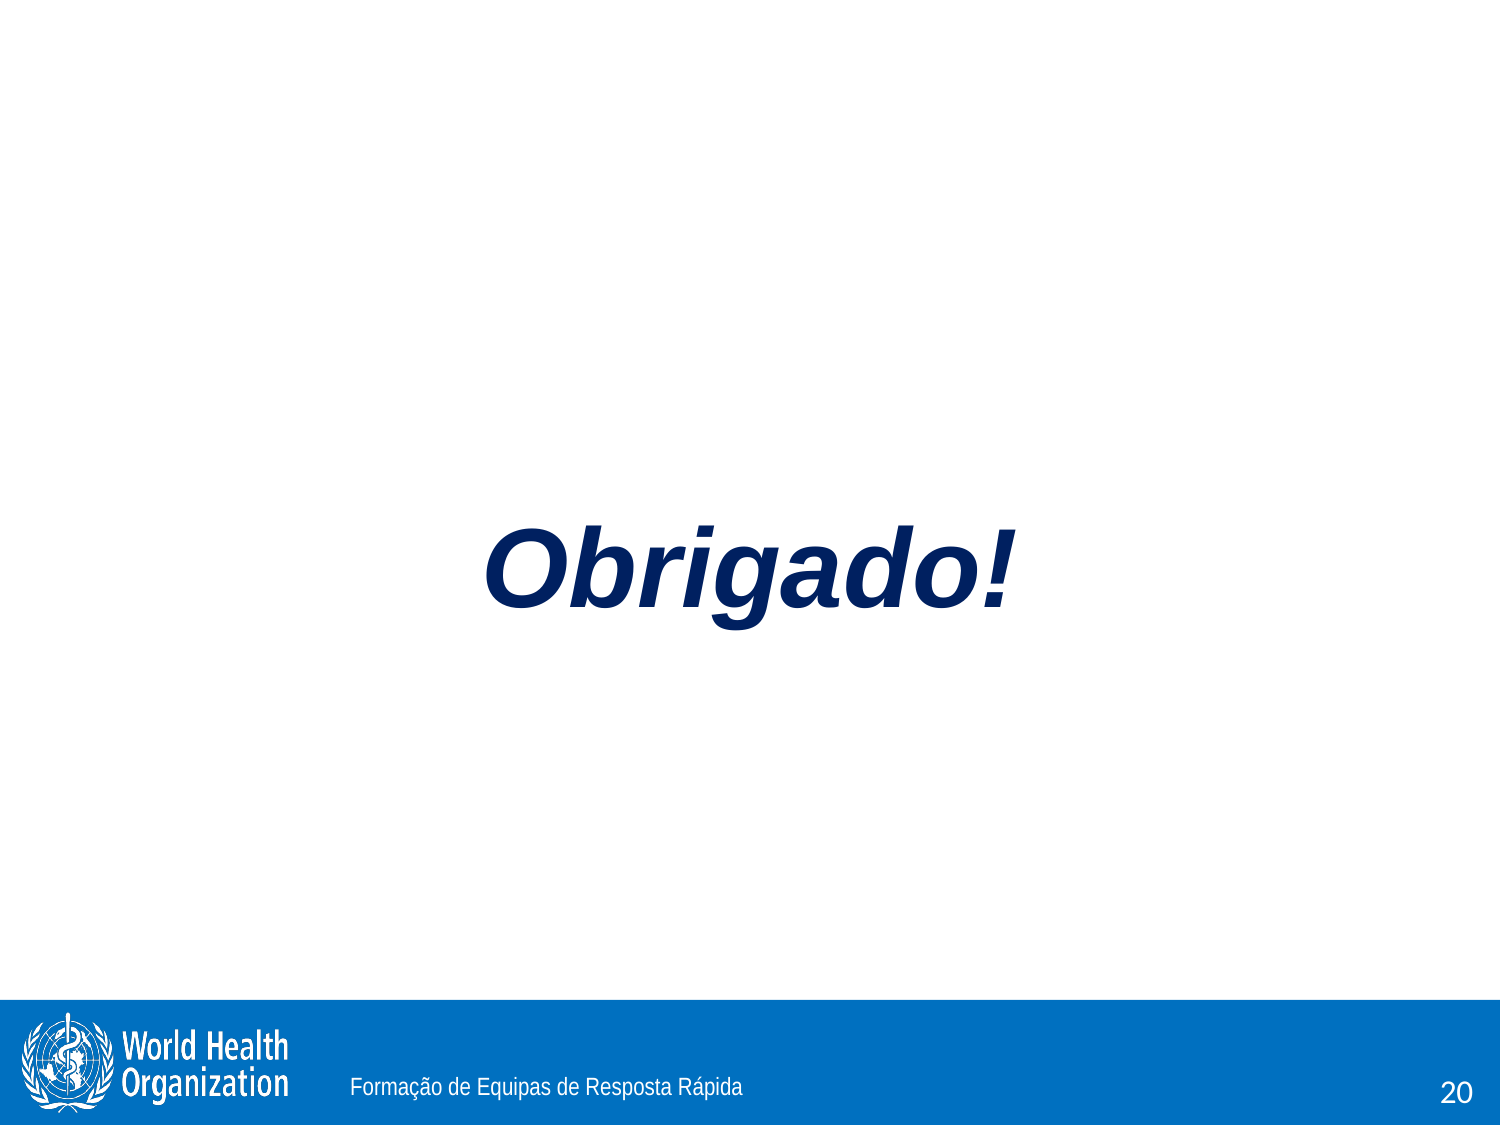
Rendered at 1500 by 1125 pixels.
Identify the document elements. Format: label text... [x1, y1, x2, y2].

title Obrigado! [75, 468, 1425, 657]
picture [21, 1012, 288, 1113]
